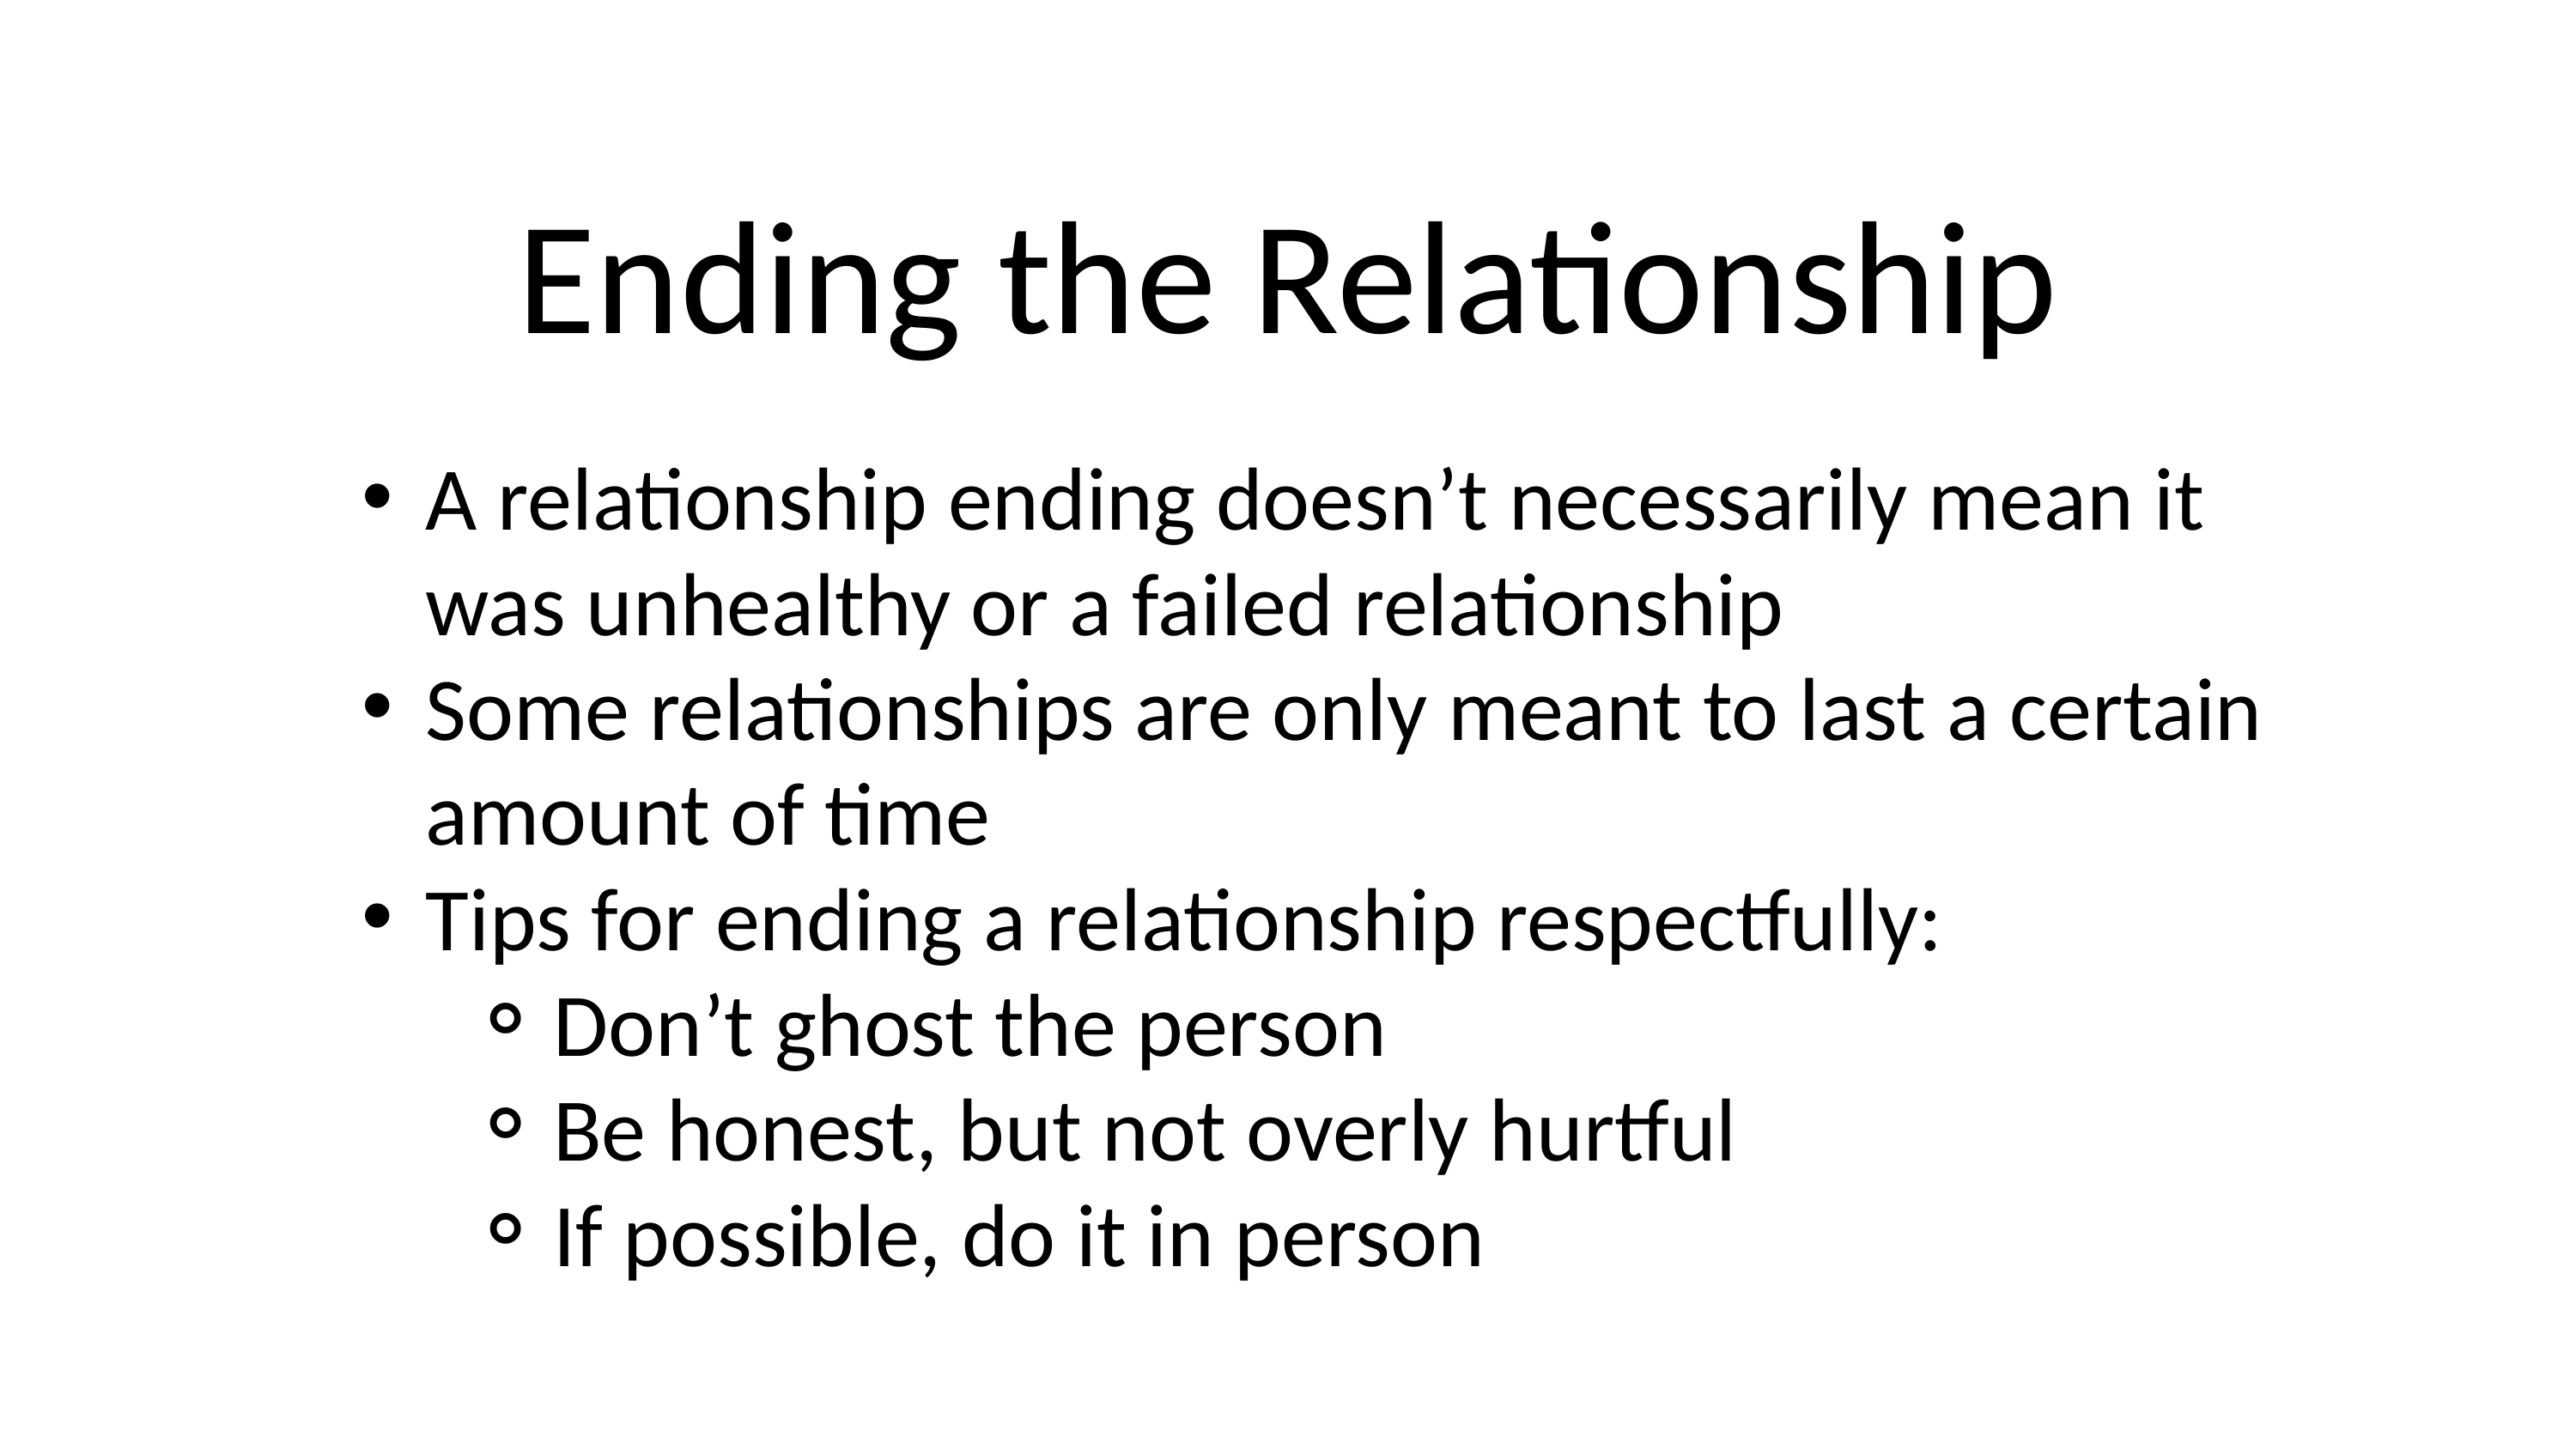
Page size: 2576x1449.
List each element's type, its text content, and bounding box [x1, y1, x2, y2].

text_box Ending the Relationship [175, 173, 2401, 367]
text_box A relationship ending doesn’t necessarily mean it was unhealthy or a failed relationship Some relationships are only meant to last a certain amount of time Tips for ending a relationship respectfully: Don’t ghost the person Be honest, but not overly hurtful If possible, do it in person [297, 442, 2279, 1284]
